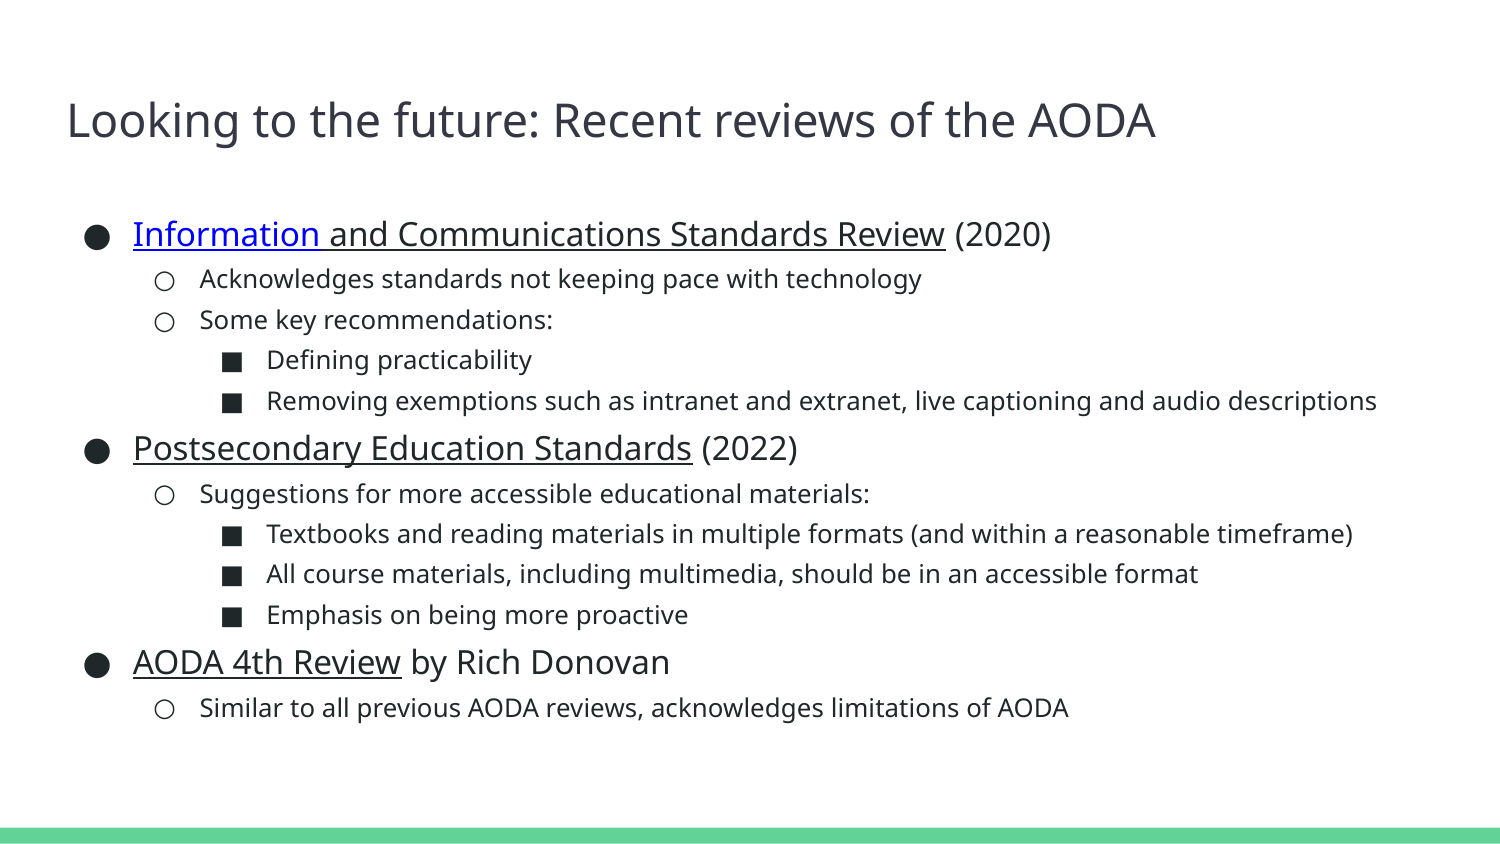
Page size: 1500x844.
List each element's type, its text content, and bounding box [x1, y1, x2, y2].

list Information and Communications Standards Review (2020) Acknowledges standards not keeping pace with technology Some key recommendations: Defining practicability Removing exemptions such as intranet and extranet, live captioning and audio descriptions Postsecondary Education Standards (2022) Suggestions for more accessible educational materials: Textbooks and reading materials in multiple formats (and within a reasonable timeframe) All course materials, including multimedia, should be in an accessible format Emphasis on being more proactive AODA 4th Review by Rich Donovan Similar to all previous AODA reviews, acknowledges limitations of AODA [51, 189, 1449, 750]
title Looking to the future: Recent reviews of the AODA [51, 72, 1449, 167]
